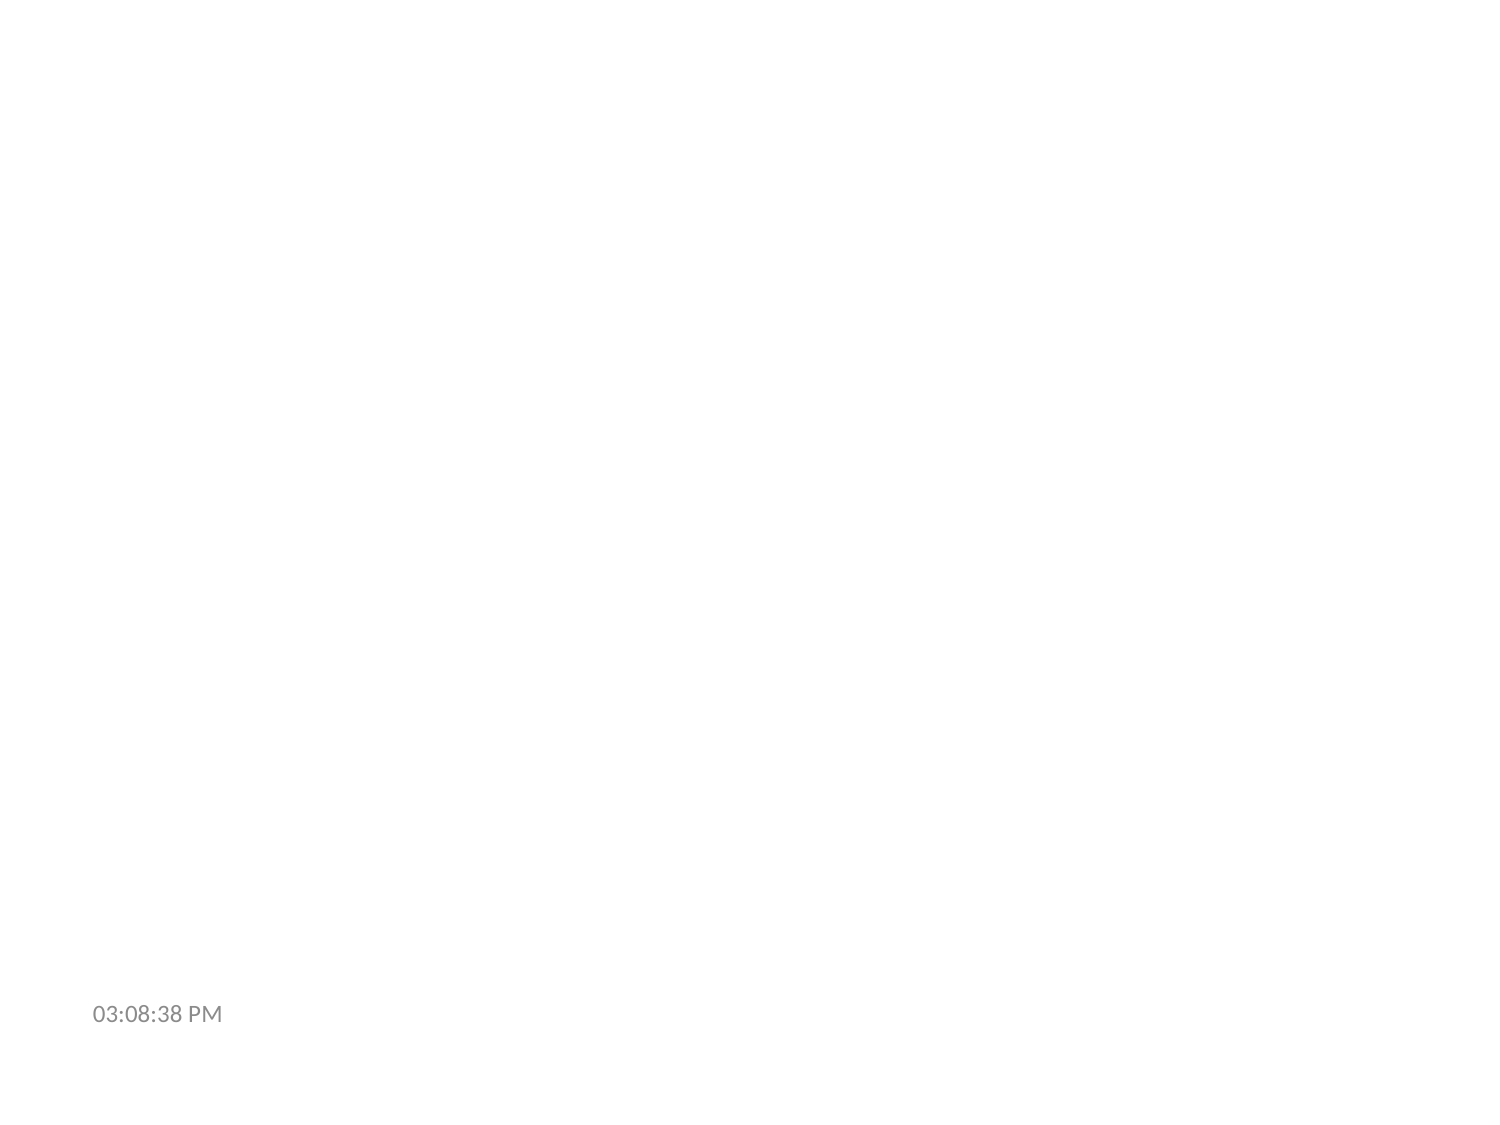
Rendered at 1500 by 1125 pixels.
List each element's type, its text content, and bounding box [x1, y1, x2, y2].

text_box 3:35:09 PM [77, 982, 428, 1043]
